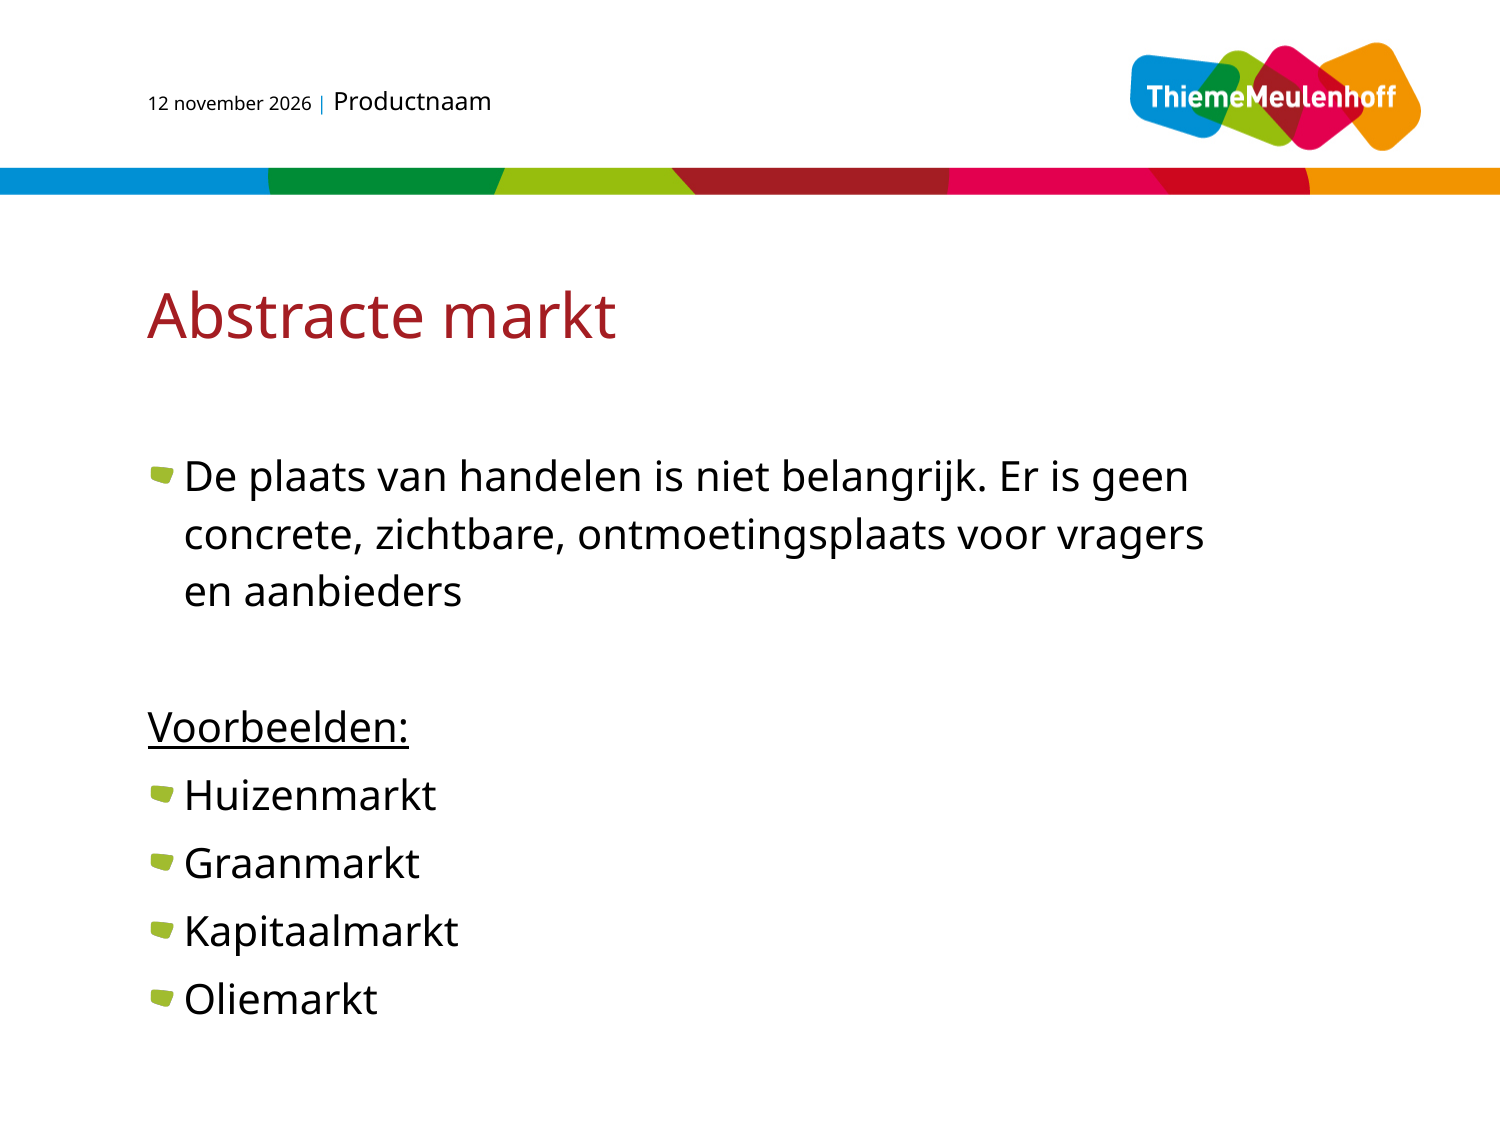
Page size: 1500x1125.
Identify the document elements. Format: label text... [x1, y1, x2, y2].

picture [0, 0, 1500, 208]
picture [147, 915, 177, 945]
picture [147, 779, 177, 809]
picture [147, 847, 177, 877]
picture [147, 983, 177, 1013]
title Abstracte markt [147, 235, 1242, 393]
picture [147, 460, 177, 490]
footer 1 maart 2015 | Productnaam [147, 85, 1081, 138]
list De plaats van handelen is niet belangrijk. Er is geen concrete, zichtbare, ontmoetingsplaats voor vragers en aanbieders Voorbeelden: Huizenmarkt Graanmarkt Kapitaalmarkt Oliemarkt [147, 442, 1241, 1061]
